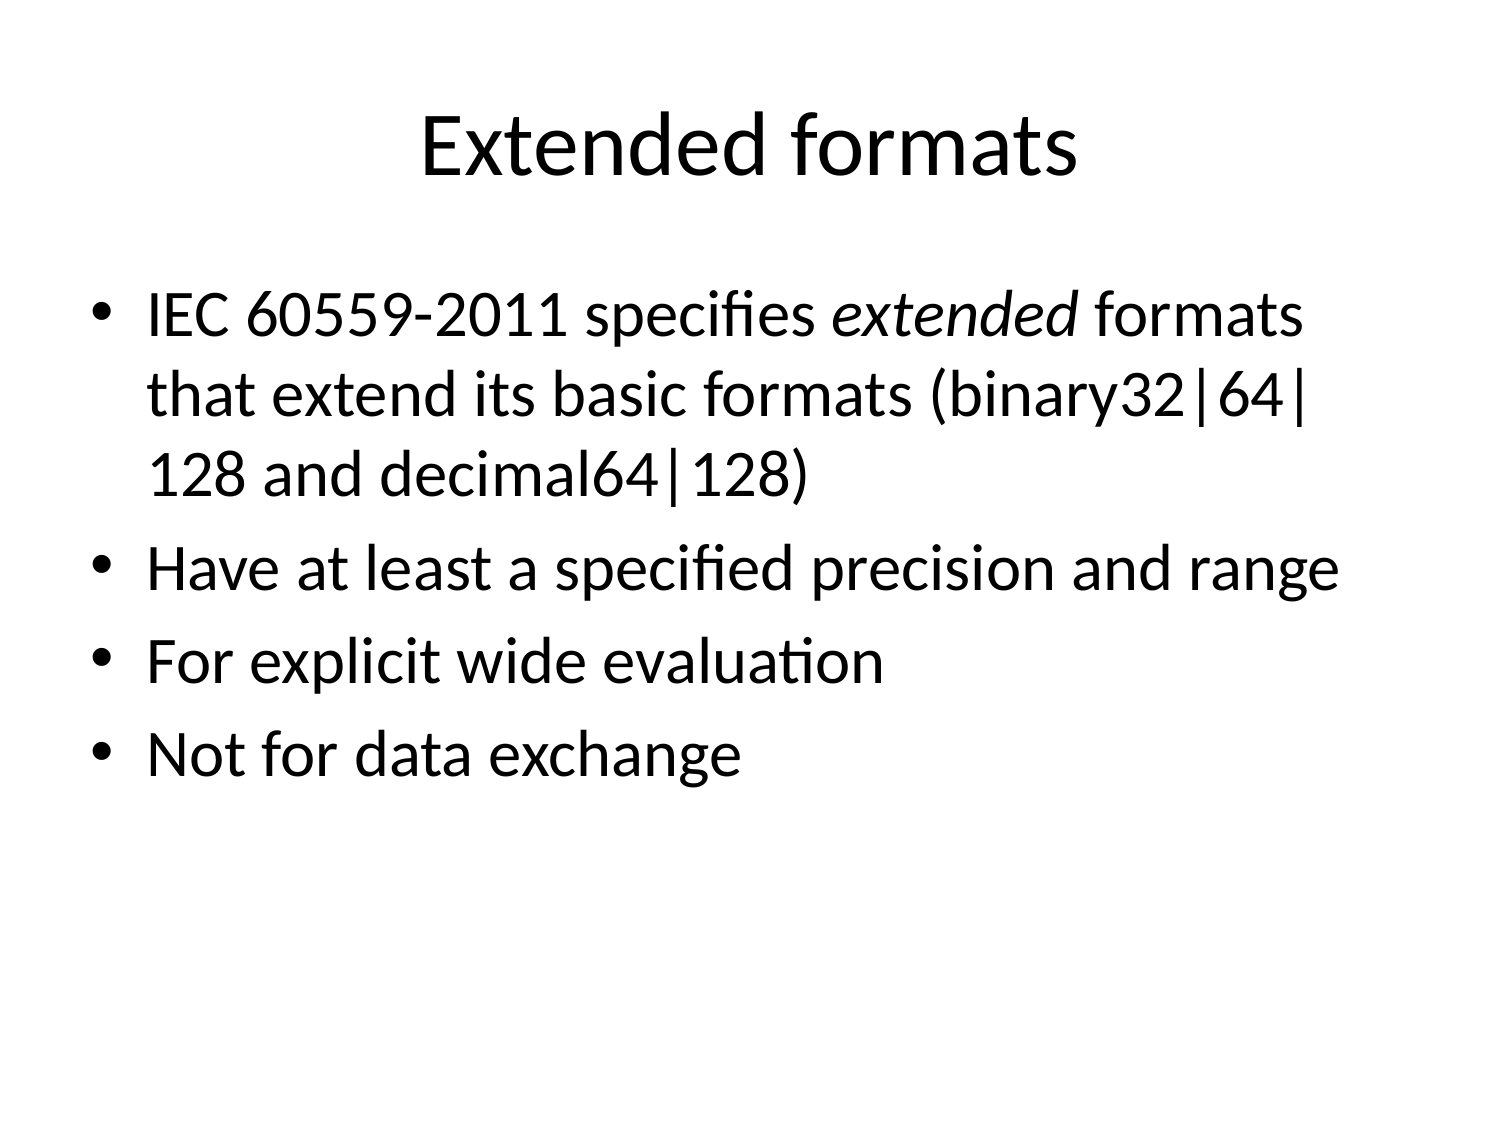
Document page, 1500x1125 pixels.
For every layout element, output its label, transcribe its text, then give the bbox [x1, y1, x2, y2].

list IEC 60559-2011 specifies extended formats that extend its basic formats (binary32|64|128 and decimal64|128) Have at least a specified precision and range For explicit wide evaluation Not for data exchange [75, 262, 1425, 1005]
title Extended formats [75, 45, 1425, 233]
